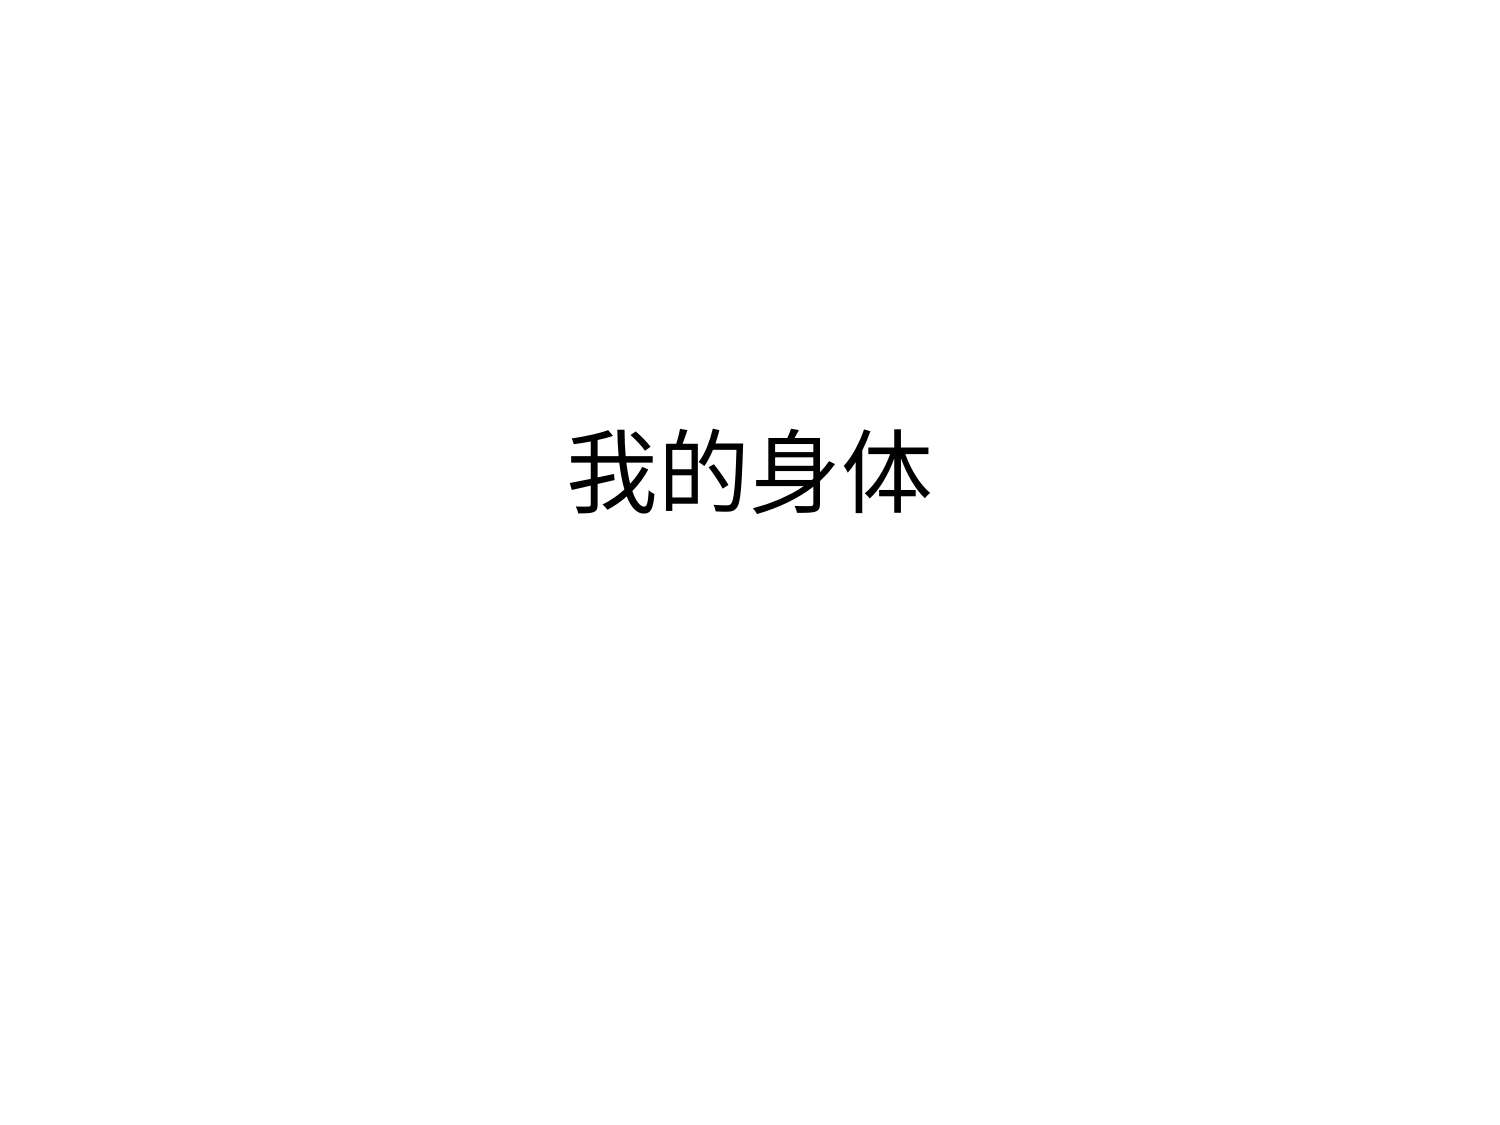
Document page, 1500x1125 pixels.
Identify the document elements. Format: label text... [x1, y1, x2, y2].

title 我的身体 [112, 349, 1388, 591]
